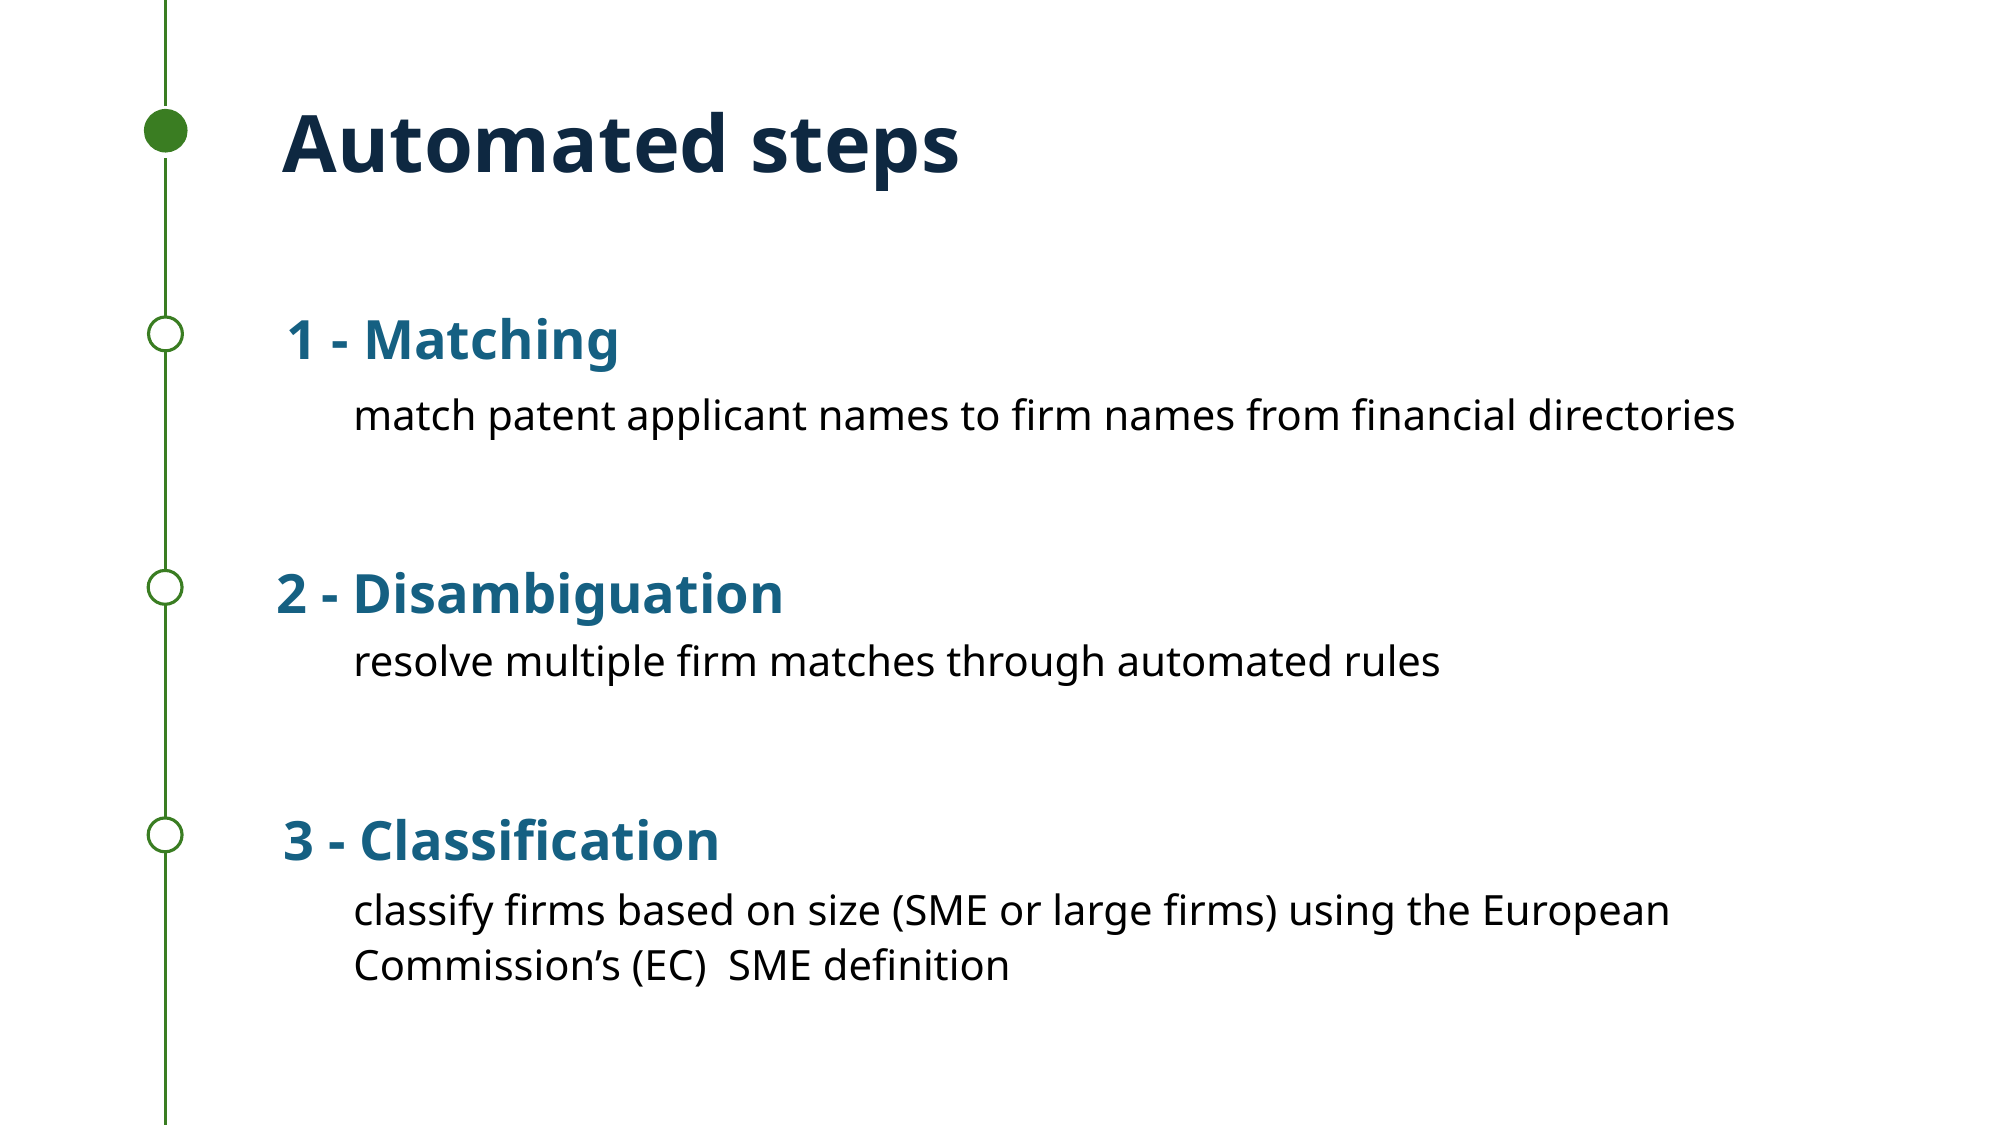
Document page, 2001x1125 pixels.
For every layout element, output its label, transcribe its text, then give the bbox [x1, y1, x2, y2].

text_box [167, 569, 184, 606]
text_box [146, 315, 164, 353]
text_box [146, 816, 164, 854]
text_box [167, 816, 184, 854]
text_box resolve multiple firm matches through automated rules [338, 622, 1593, 692]
text_box match patent applicant names to firm names from financial directories [338, 368, 1868, 447]
text_box [146, 568, 164, 606]
text_box 1 - Matching [271, 281, 687, 384]
text_box 2 - Disambiguation [261, 535, 902, 637]
text_box 3 - Classification [268, 782, 757, 885]
text_box [142, 107, 190, 155]
text_box Automated steps [268, 62, 1835, 205]
text_box [167, 315, 184, 353]
text_box classify firms based on size (SME or large firms) using the European Commission’s (EC) SME definition [338, 871, 1936, 997]
